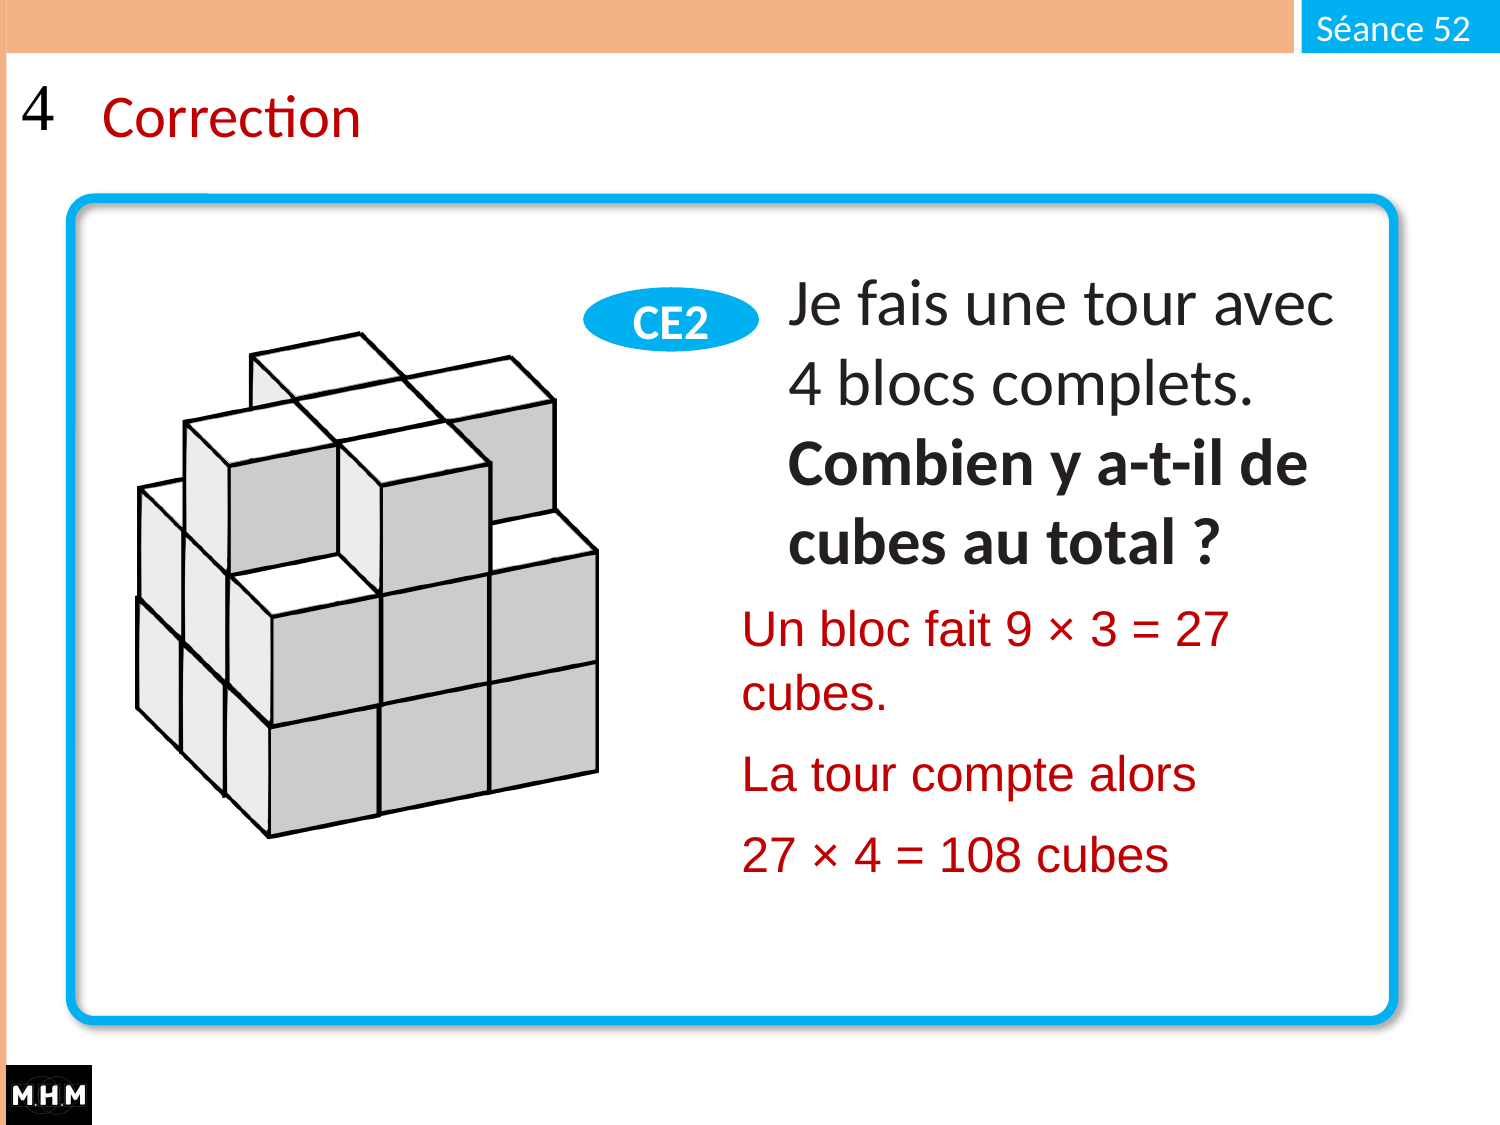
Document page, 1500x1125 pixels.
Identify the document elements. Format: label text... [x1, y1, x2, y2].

text_box Un bloc fait 9 × 3 = 27 cubes. La tour compte alors 27 × 4 = 108 cubes [726, 585, 1368, 666]
picture [135, 331, 599, 839]
picture [6, 1065, 92, 1125]
text_box CE2 [581, 285, 762, 354]
text_box [68, 196, 1396, 1023]
title Correction [87, 32, 1382, 158]
text_box Je fais une tour avec 4 blocs complets. Combien y a-t-il de cubes au total ? [773, 251, 1377, 861]
